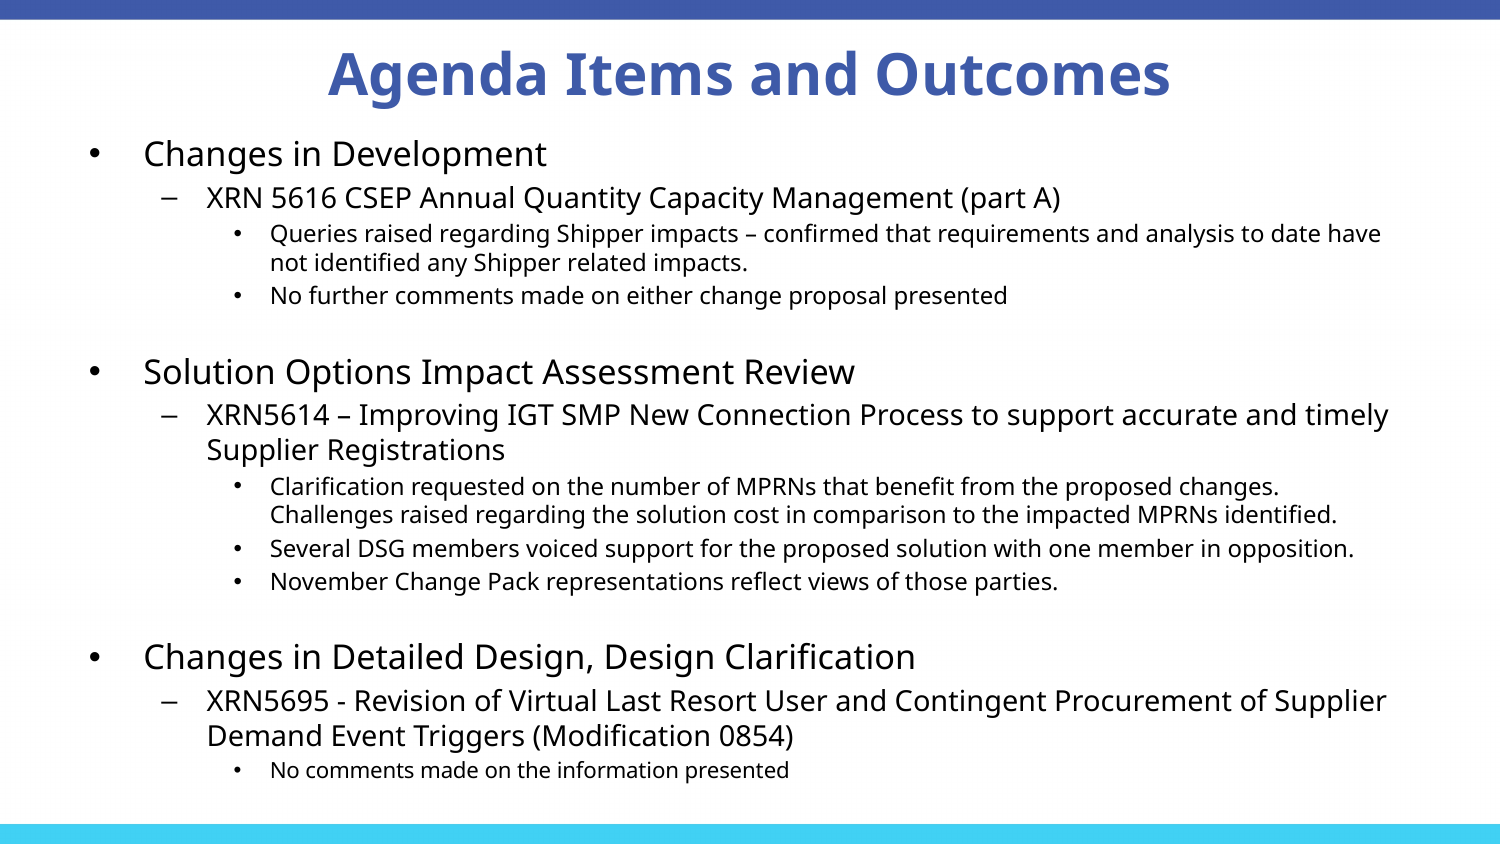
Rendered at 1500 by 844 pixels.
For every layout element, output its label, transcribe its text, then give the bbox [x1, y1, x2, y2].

picture [0, 0, 1500, 844]
list Changes in Development XRN 5616 CSEP Annual Quantity Capacity Management (part A) Queries raised regarding Shipper impacts – confirmed that requirements and analysis to date have not identified any Shipper related impacts. No further comments made on either change proposal presented Solution Options Impact Assessment Review XRN5614 – Improving IGT SMP New Connection Process to support accurate and timely Supplier Registrations Clarification requested on the number of MPRNs that benefit from the proposed changes. Challenges raised regarding the solution cost in comparison to the impacted MPRNs identified. Several DSG members voiced support for the proposed solution with one member in opposition. November Change Pack representations reflect views of those parties. Changes in Detailed Design, Design Clarification XRN5695 - Revision of Virtual Last Resort User and Contingent Procurement of Supplier Demand Event Triggers (Modification 0854) No comments made on the information presented [74, 124, 1424, 801]
title Agenda Items and Outcomes [75, 20, 1425, 125]
